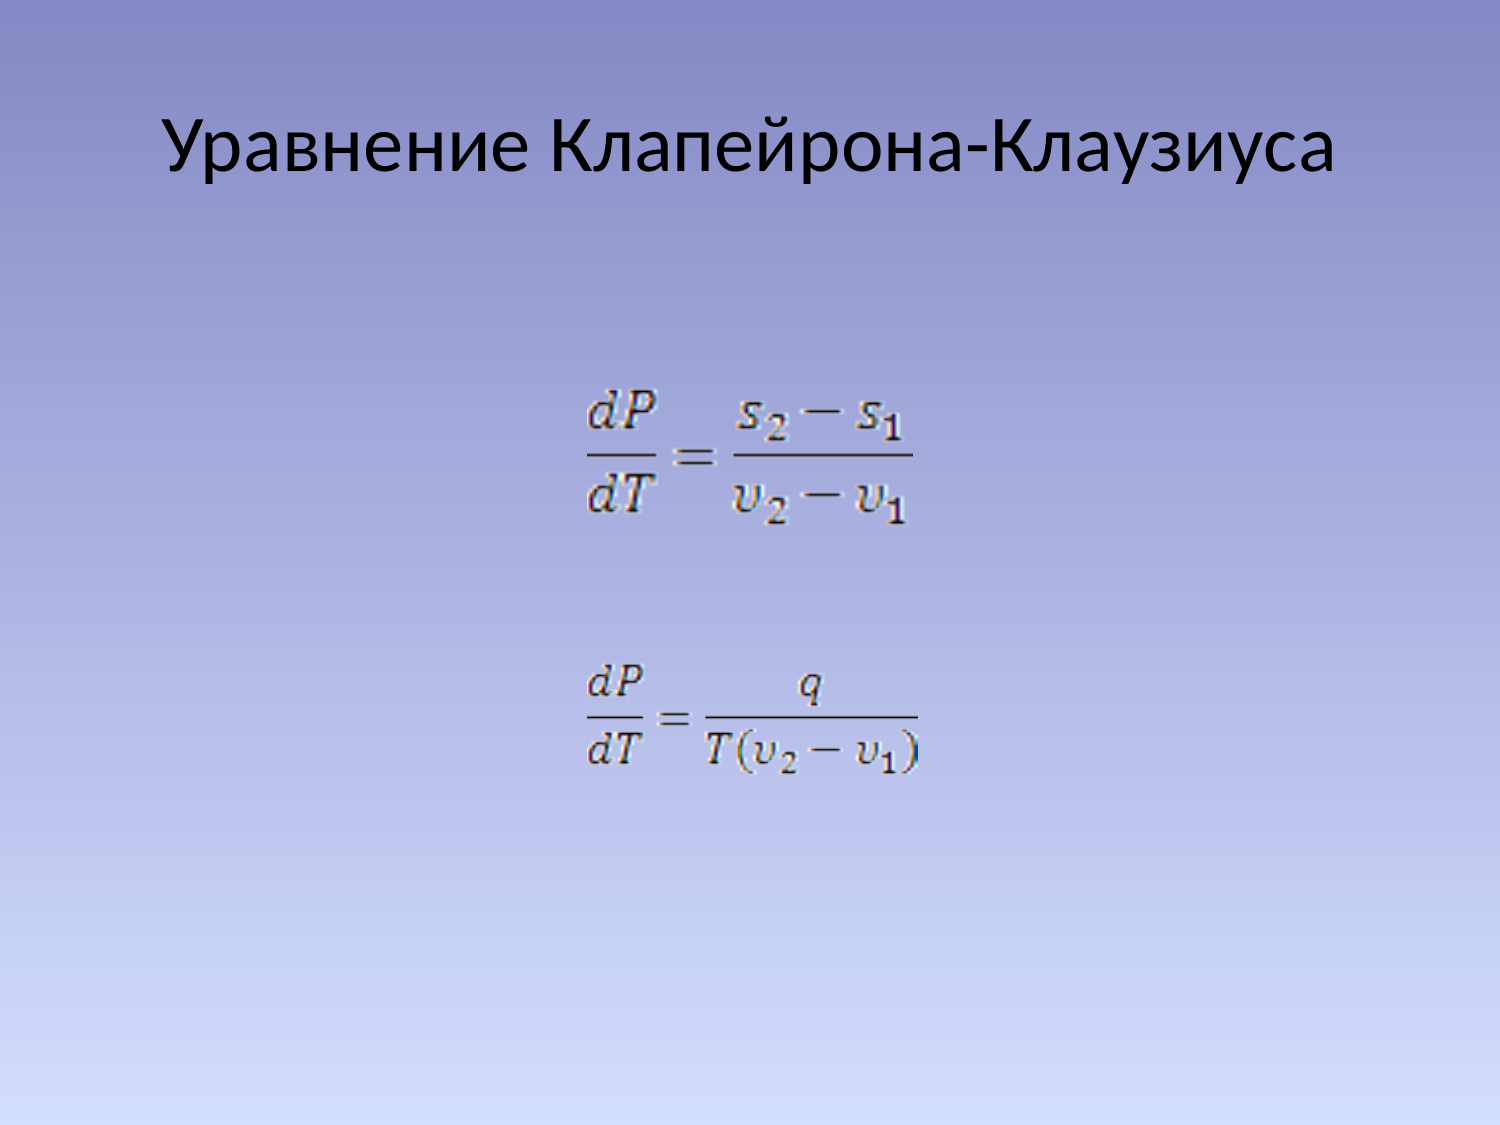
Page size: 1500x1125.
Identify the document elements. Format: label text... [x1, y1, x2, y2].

picture [587, 387, 913, 543]
title Уравнение Клапейрона-Клаузиуса [75, 45, 1425, 233]
picture [587, 662, 918, 788]
